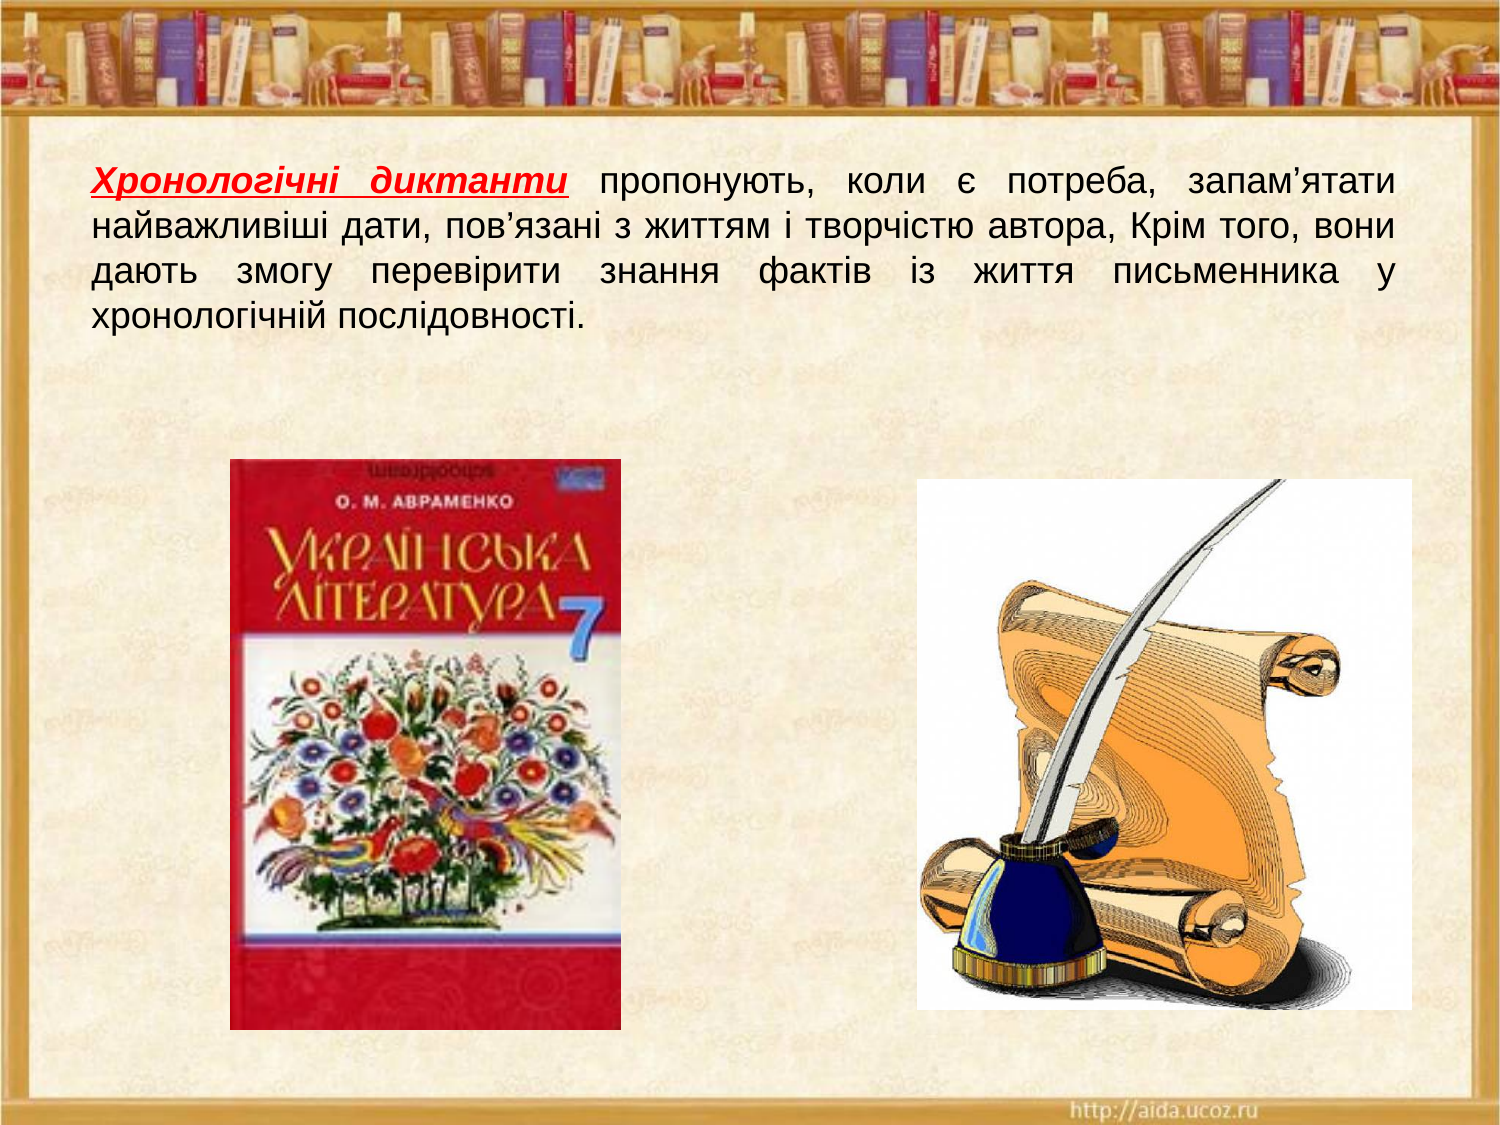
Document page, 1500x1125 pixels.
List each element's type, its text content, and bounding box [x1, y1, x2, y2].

text_box Хронологічні диктанти пропонують, коли є потреба, запам’ятати найважливіші дати, пов’язані з життям і творчістю автора, Крім того, вони дають змогу перевірити знання фактів із життя письменника у хронологічній послідовності. [76, 148, 1412, 344]
picture [0, 0, 1500, 1125]
